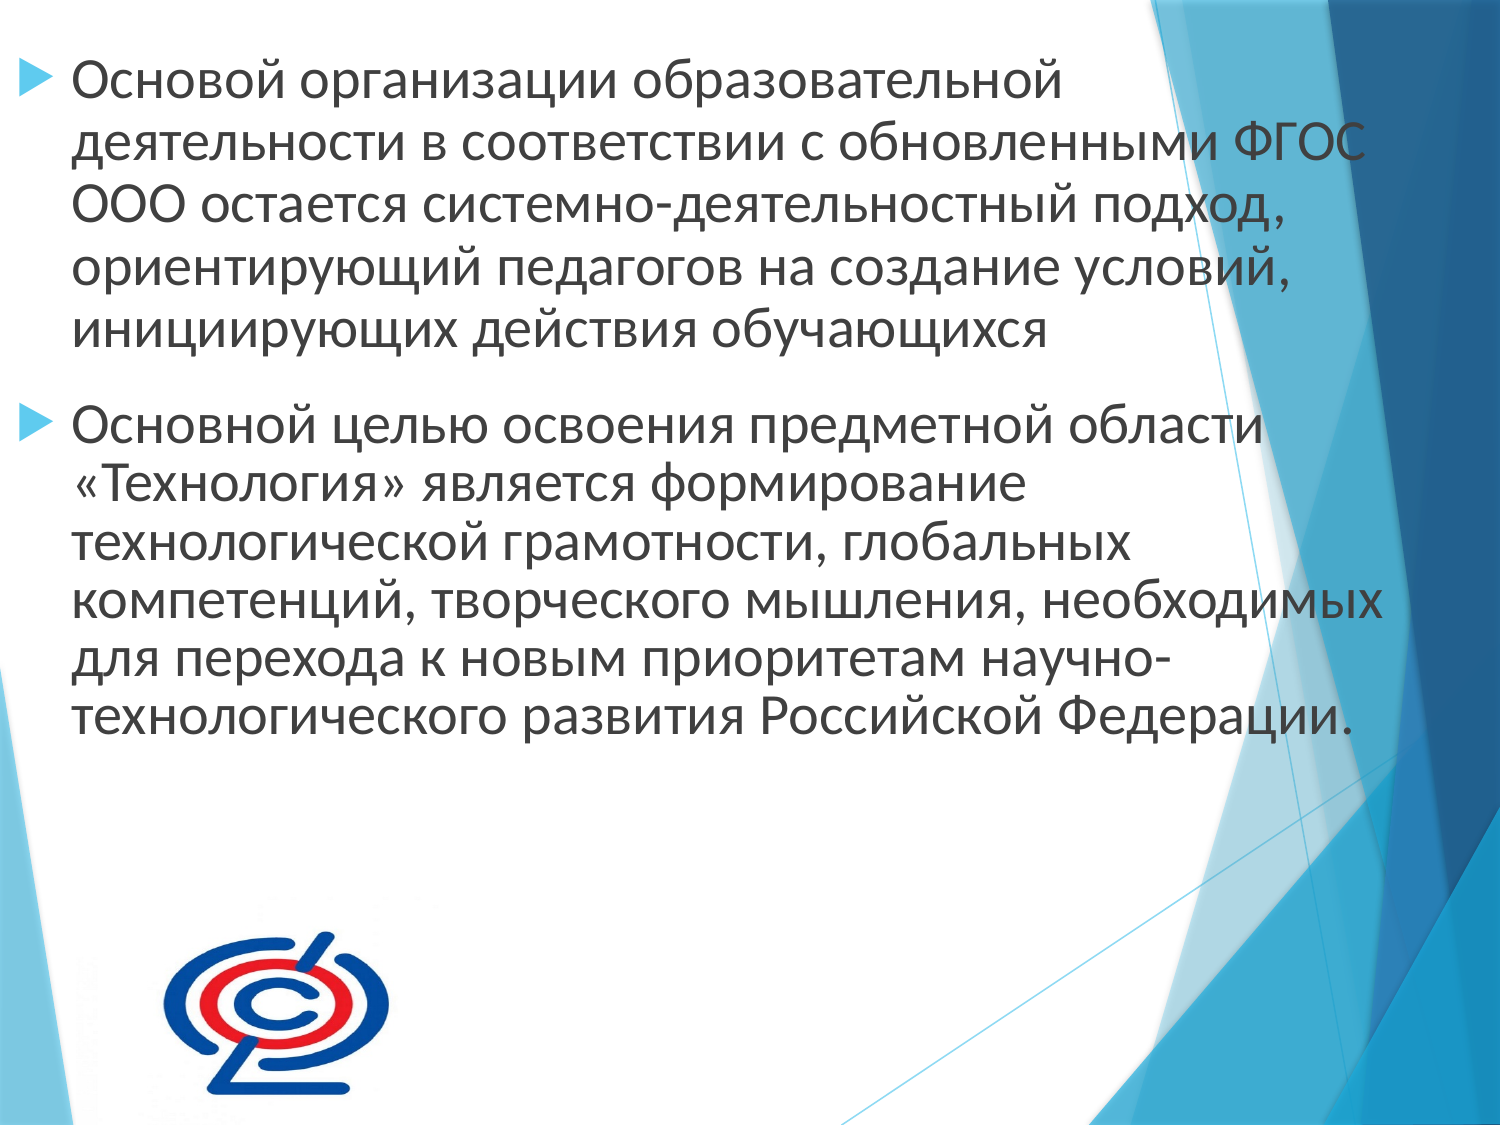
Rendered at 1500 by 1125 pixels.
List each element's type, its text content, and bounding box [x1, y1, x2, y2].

list Основой организации образовательной деятельности в соответствии с обновленными ФГОС ООО остается системно-деятельностный подход, ориентирующий педагогов на создание условий, инициирующих действия обучающихся Основной целью освоения предметной области «Технология» является формирование технологической грамотности, глобальных компетенций, творческого мышления, необходимых для перехода к новым приоритетам научно-технологического развития Российской Федерации. [0, 42, 1424, 894]
picture [76, 892, 468, 1125]
